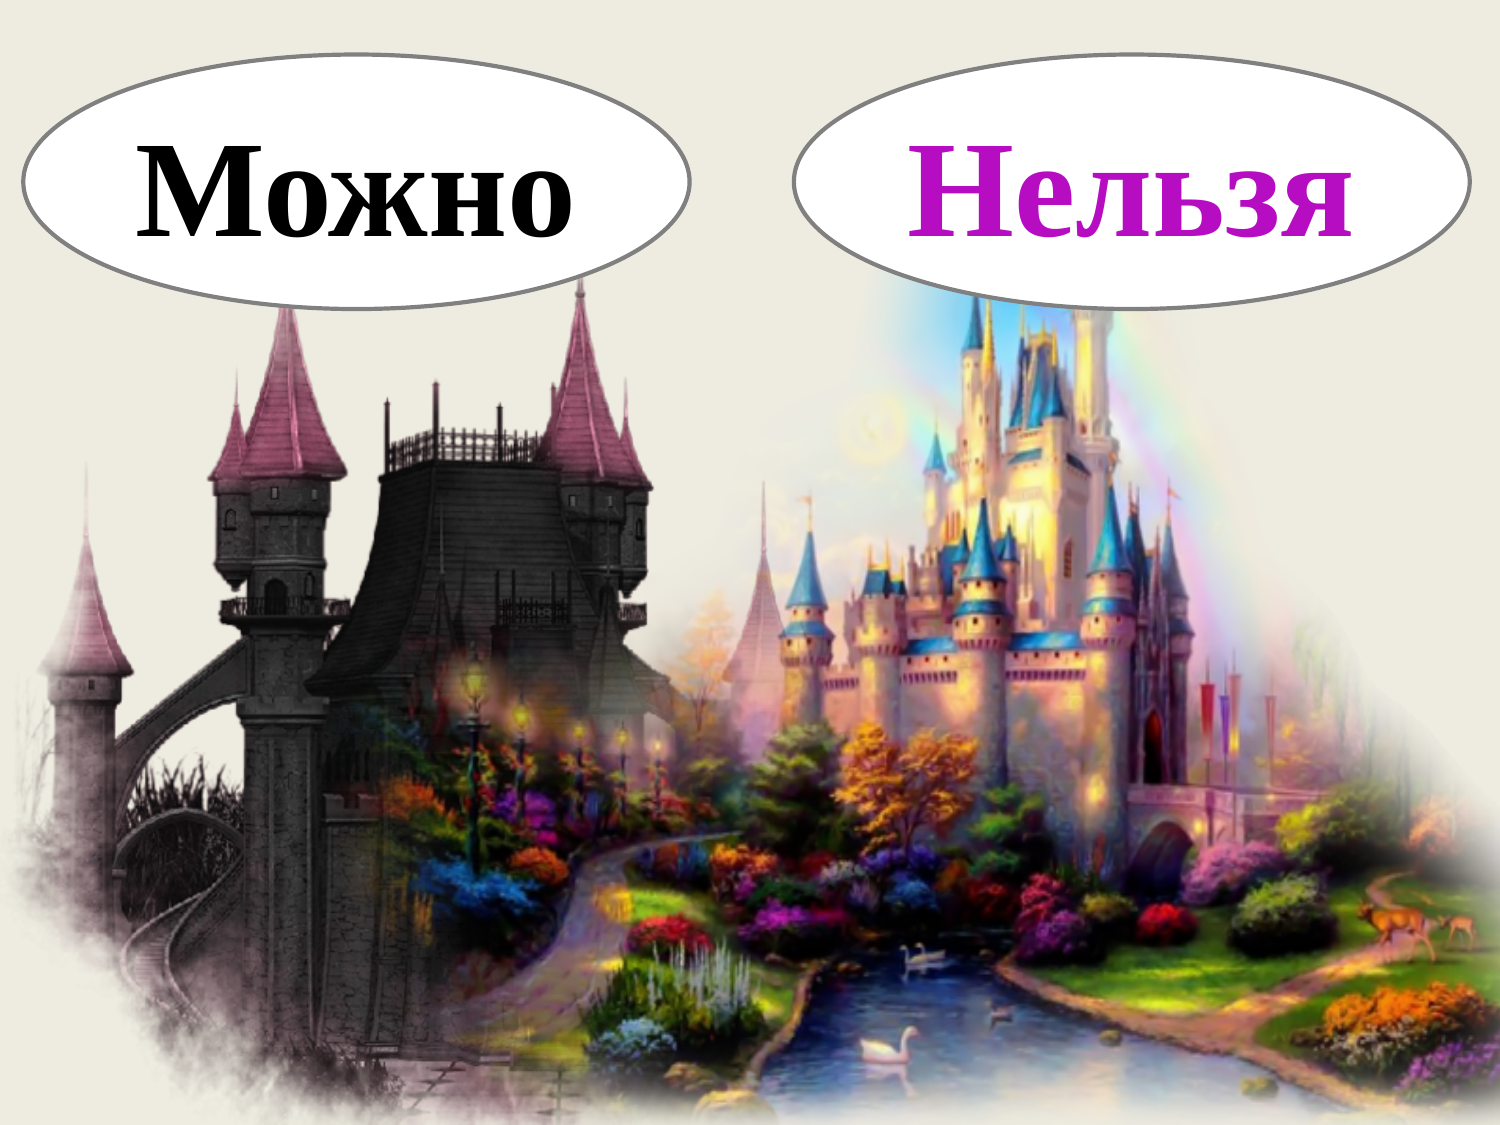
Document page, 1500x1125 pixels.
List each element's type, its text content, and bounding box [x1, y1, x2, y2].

text_box Нельзя [814, 52, 1450, 135]
picture [0, 136, 1500, 1125]
text_box Можно [21, 52, 670, 262]
